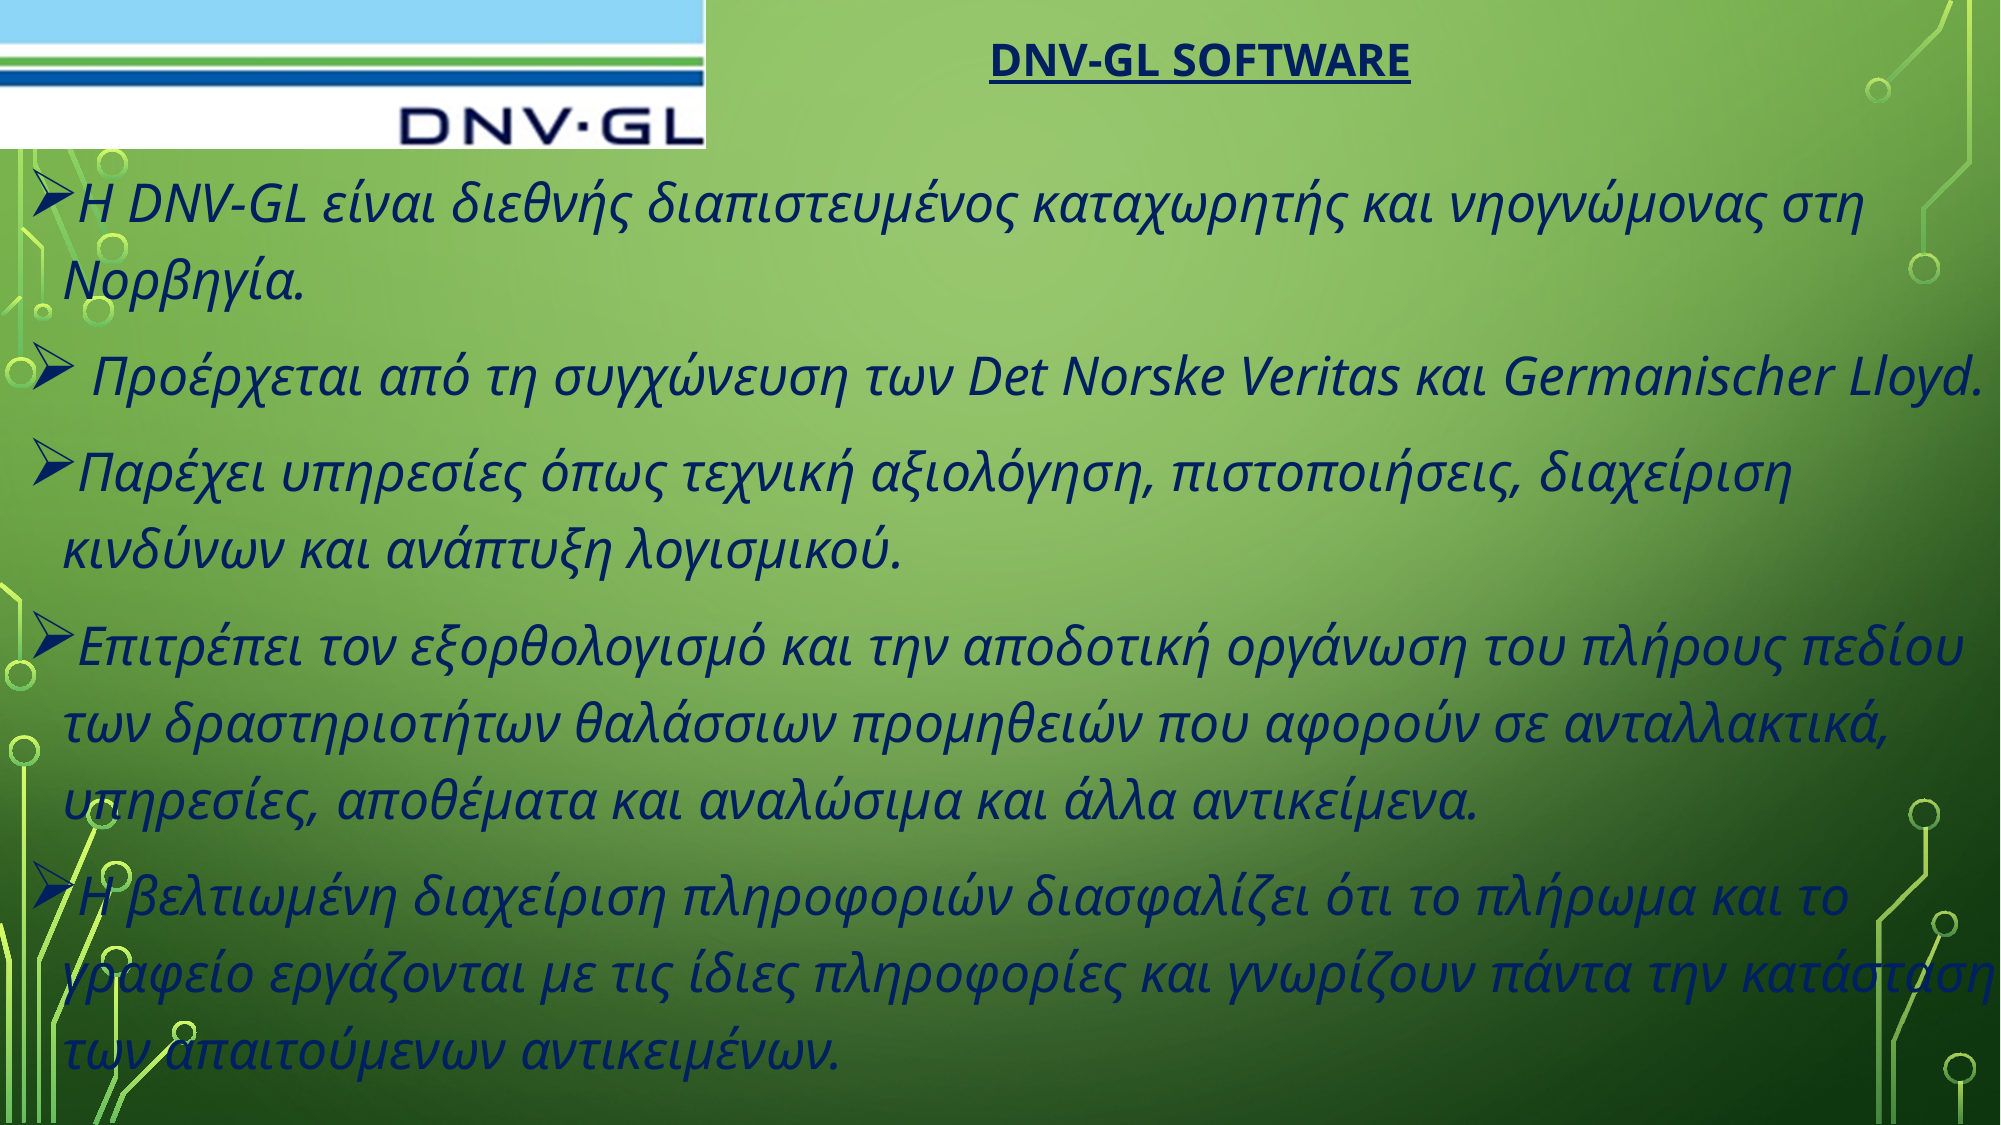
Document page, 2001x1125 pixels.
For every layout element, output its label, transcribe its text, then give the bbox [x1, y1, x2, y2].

list Η DNV-GL είναι διεθνής διαπιστευμένος καταχωρητής και νηογνώμονας στη Νορβηγία. Προέρχεται από τη συγχώνευση των Det Norske Veritas και Germanischer Lloyd. Παρέχει υπηρεσίες όπως τεχνική αξιολόγηση, πιστοποιήσεις, διαχείριση κινδύνων και ανάπτυξη λογισμικού. Επιτρέπει τον εξορθολογισμό και την αποδοτική οργάνωση του πλήρους πεδίου των δραστηριοτήτων θαλάσσιων προμηθειών που αφορούν σε ανταλλακτικά, υπηρεσίες, αποθέματα και αναλώσιμα και άλλα αντικείμενα. Η βελτιωμένη διαχείριση πληροφοριών διασφαλίζει ότι το πλήρωμα και το γραφείο εργάζονται με τις ίδιες πληροφορίες και γνωρίζουν πάντα την κατάσταση των απαιτούμενων αντικειμένων. [12, 148, 2000, 1099]
title DNV-GL Software [706, 29, 1813, 148]
picture [0, 0, 706, 149]
